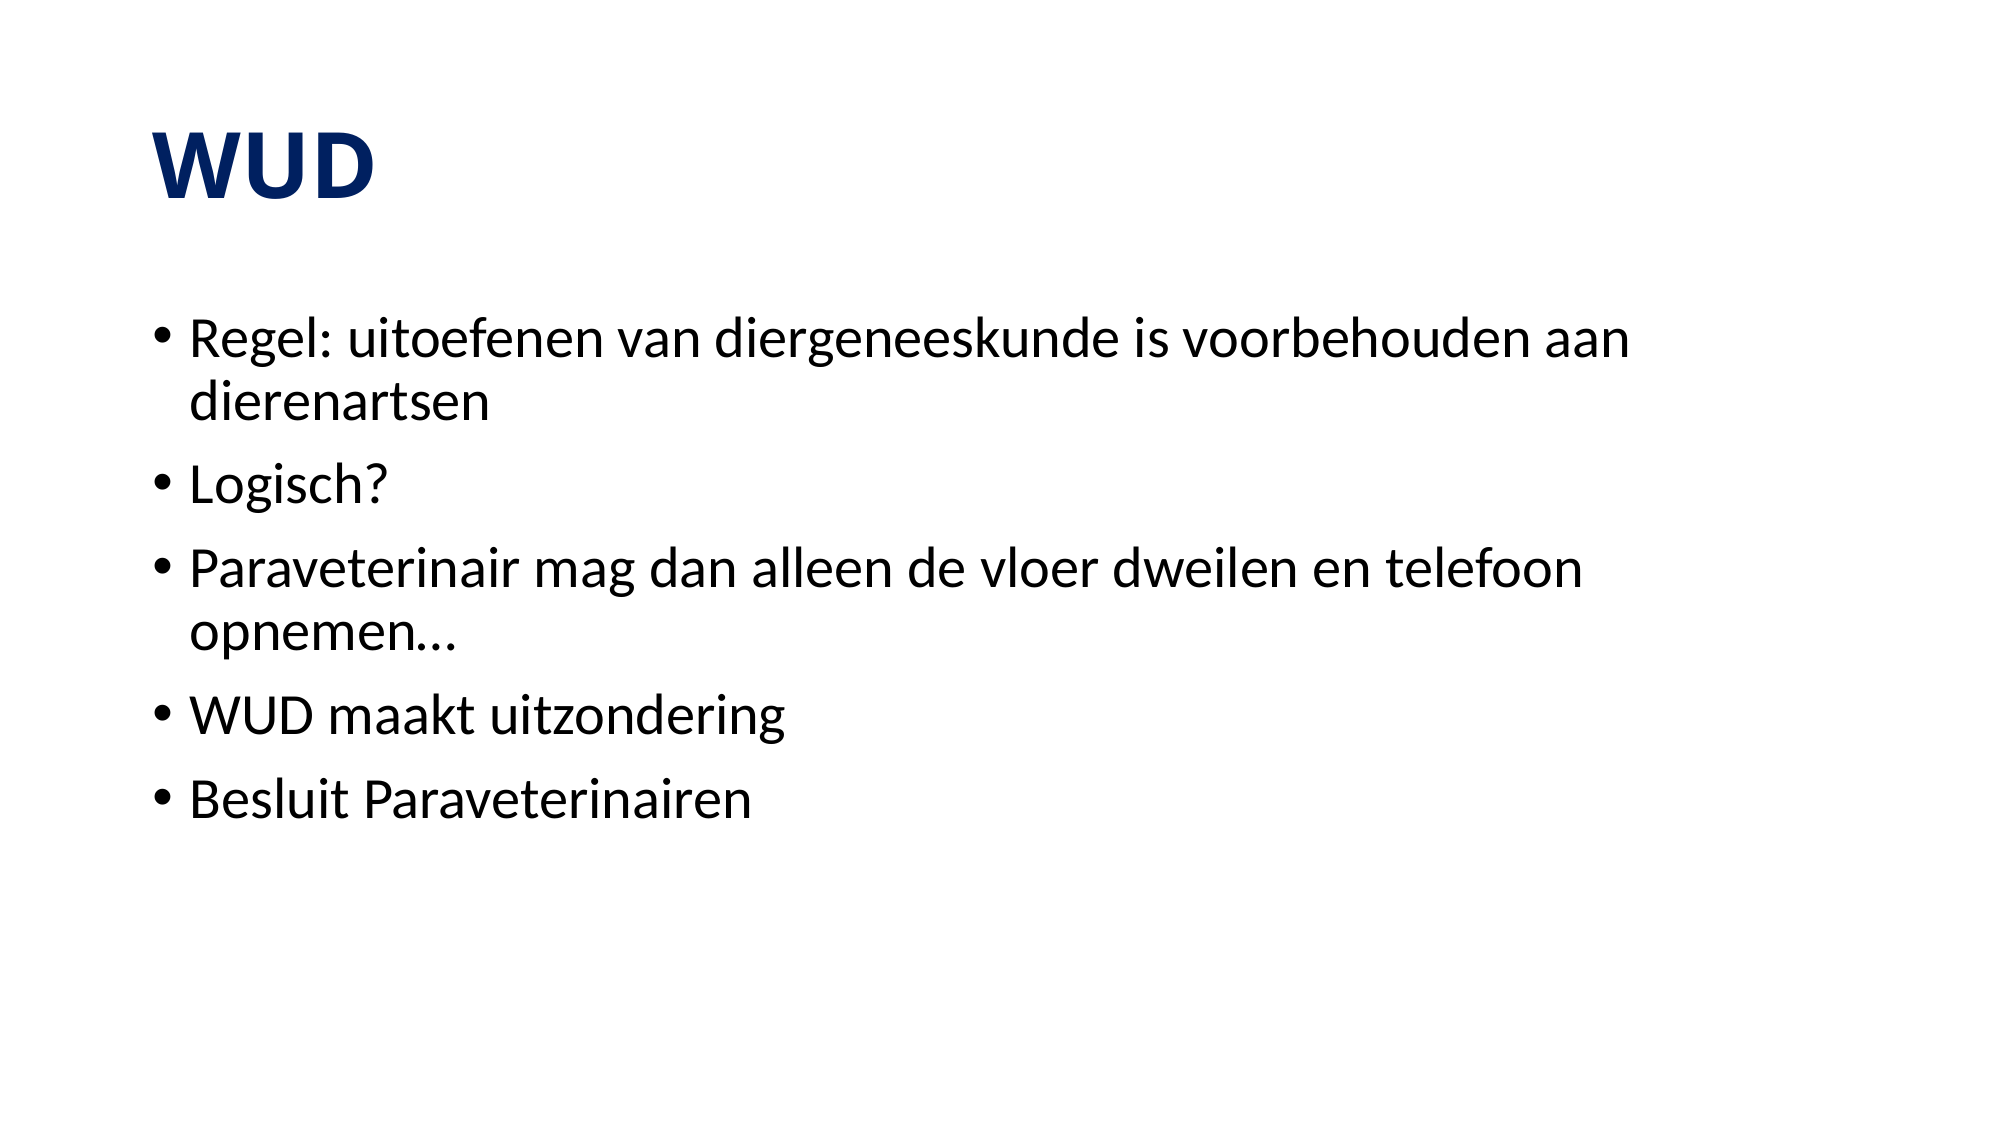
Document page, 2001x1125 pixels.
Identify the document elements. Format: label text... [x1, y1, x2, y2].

title WUD [137, 59, 1863, 278]
list Regel: uitoefenen van diergeneeskunde is voorbehouden aan dierenartsen Logisch? Paraveterinair mag dan alleen de vloer dweilen en telefoon opnemen… WUD maakt uitzondering Besluit Paraveterinairen [137, 299, 1863, 1014]
